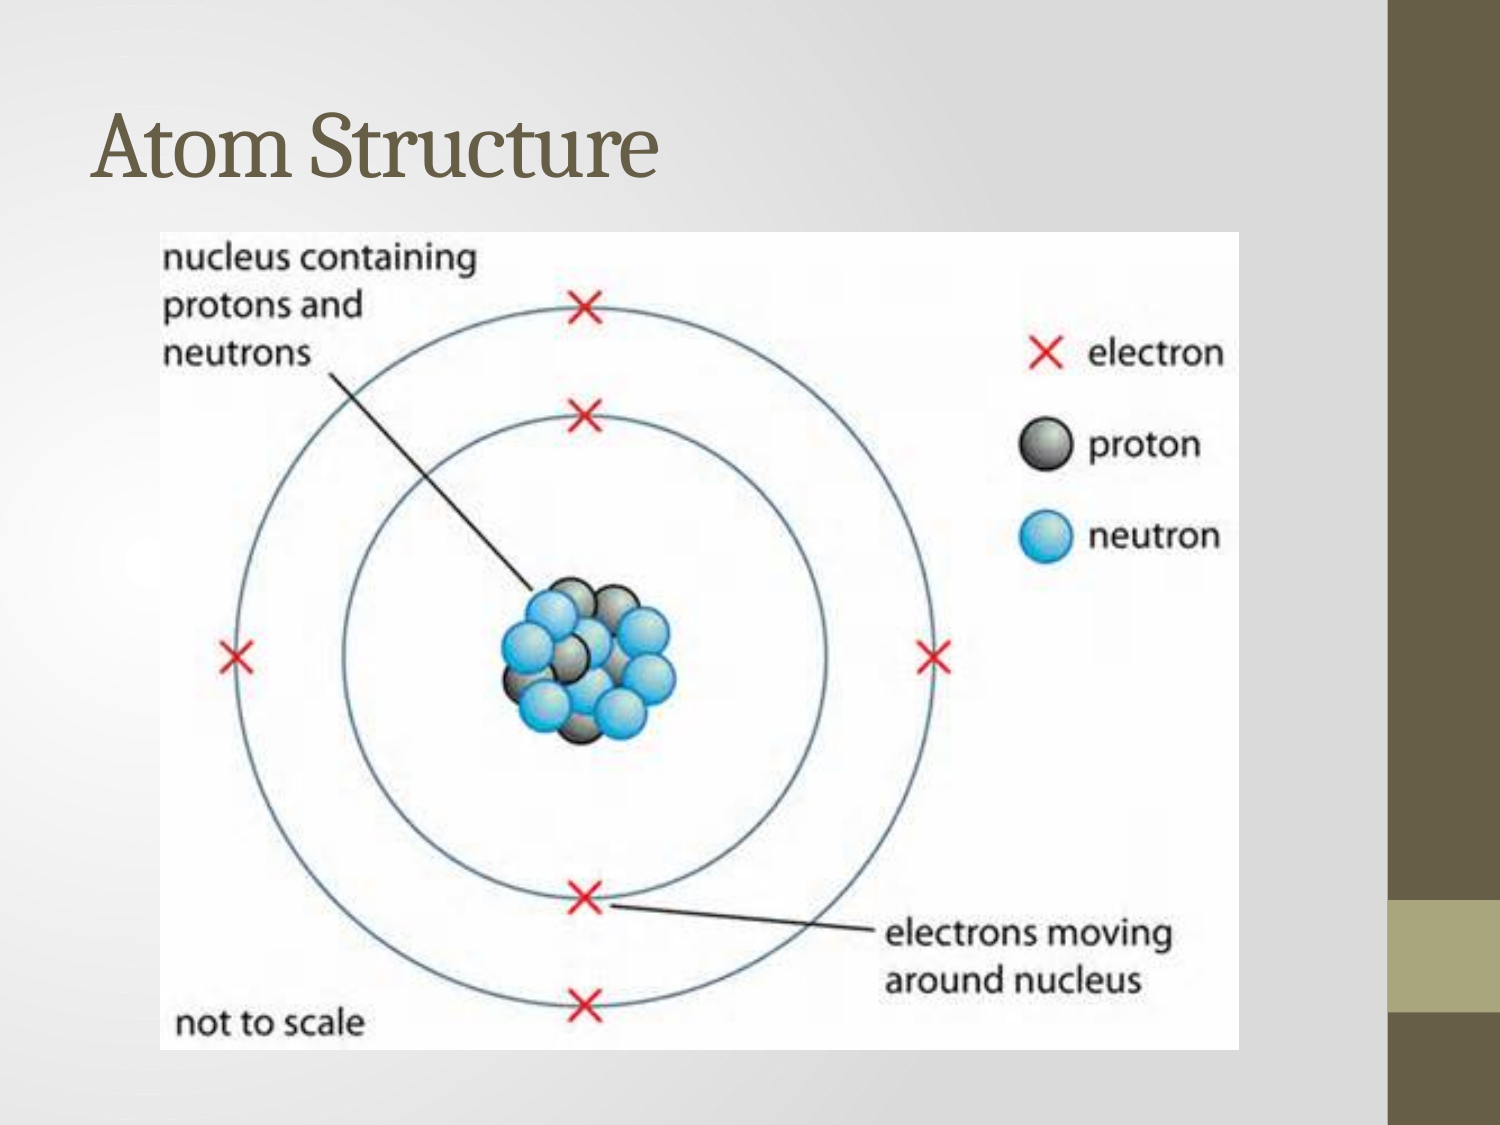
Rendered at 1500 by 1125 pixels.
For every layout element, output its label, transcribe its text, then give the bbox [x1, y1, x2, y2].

title Atom Structure [75, 45, 1325, 228]
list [74, 231, 1326, 1051]
